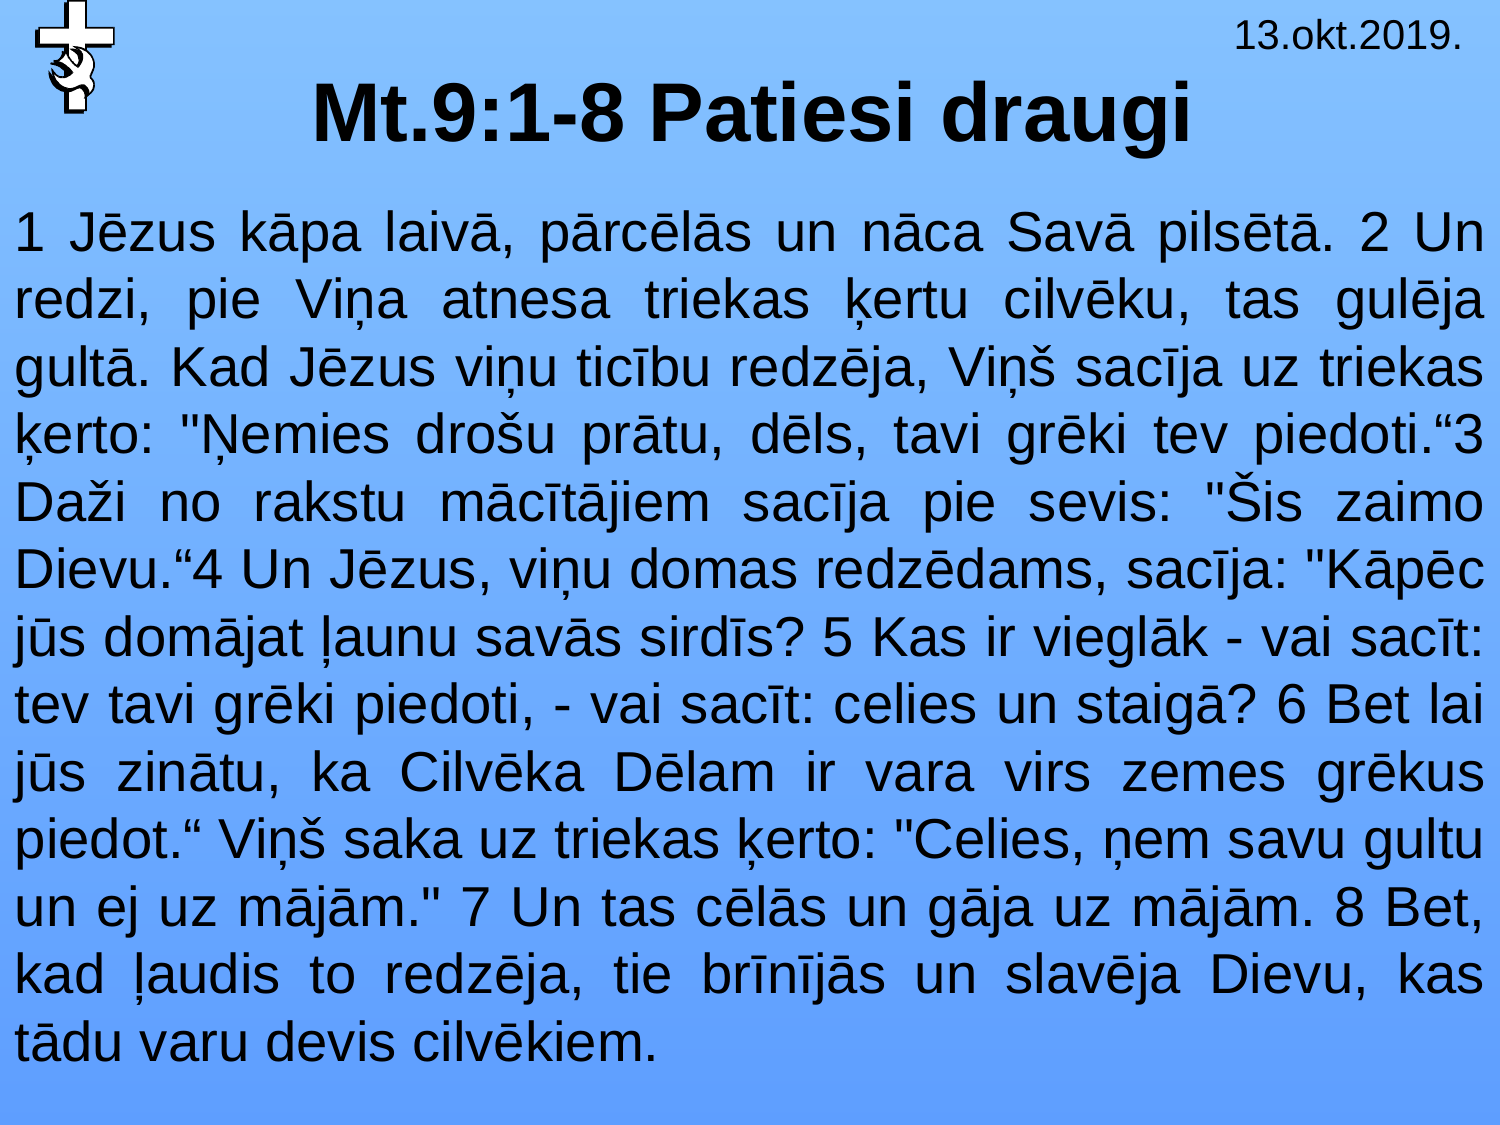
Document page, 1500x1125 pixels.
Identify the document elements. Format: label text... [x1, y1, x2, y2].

text_box 13.okt.2019. [1218, 0, 1500, 65]
text_box 1 Jēzus kāpa laivā, pārcēlās un nāca Savā pilsētā. 2 Un redzi, pie Viņa atnesa triekas ķertu cilvēku, tas gulēja gultā. Kad Jēzus viņu ticību redzēja, Viņš sacīja uz triekas ķerto: "Ņemies drošu prātu, dēls, tavi grēki tev piedoti.“3 Daži no rakstu mācītājiem sacīja pie sevis: "Šis zaimo Dievu.“4 Un Jēzus, viņu domas redzēdams, sacīja: "Kāpēc jūs domājat ļaunu savās sirdīs? 5 Kas ir vieglāk - vai sacīt: tev tavi grēki piedoti, - vai sacīt: celies un staigā? 6 Bet lai jūs zinātu, ka Cilvēka Dēlam ir vara virs zemes grēkus piedot.“ Viņš saka uz triekas ķerto: "Celies, ņem savu gultu un ej uz mājām." 7 Un tas cēlās un gāja uz mājām. 8 Bet, kad ļaudis to redzēja, tie brīnījās un slavēja Dievu, kas tādu varu devis cilvēkiem. [0, 187, 1500, 1080]
picture [34, 0, 116, 114]
title Mt.9:1-8 Patiesi draugi [64, 20, 1442, 187]
